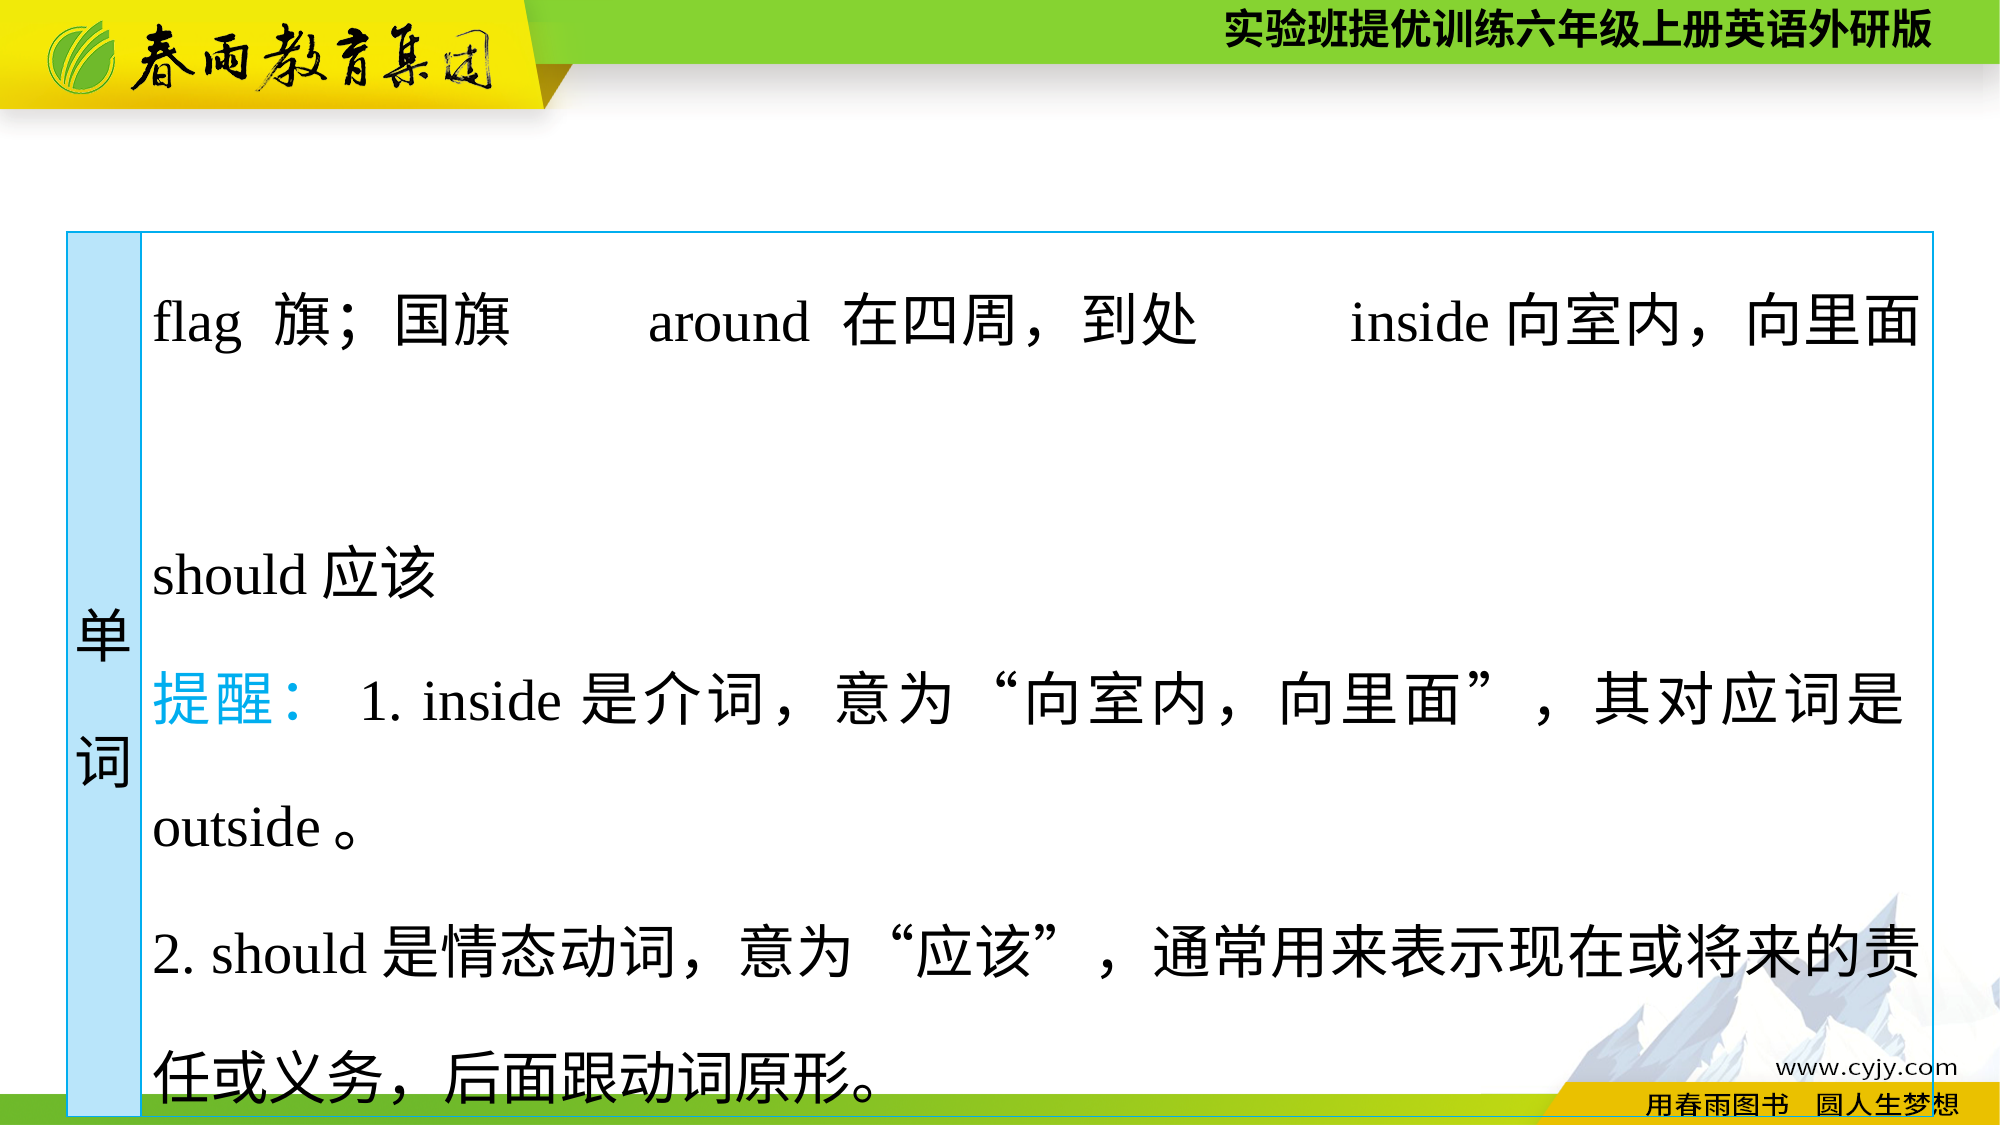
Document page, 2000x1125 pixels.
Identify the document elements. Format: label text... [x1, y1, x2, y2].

picture [0, 0, 2000, 1125]
table_header 单 词 [68, 233, 140, 1116]
table_header flag 旗；国旗 around 在四周，到处 inside向室内，向里面 should应该 提醒：1. inside是介词，意为“向室内，向里面”，其对应词是outside。 2. should是情态动词，意为“应该”，通常用来表示现在或将来的责任或义务，后面跟动词原形。 [142, 233, 1932, 1116]
